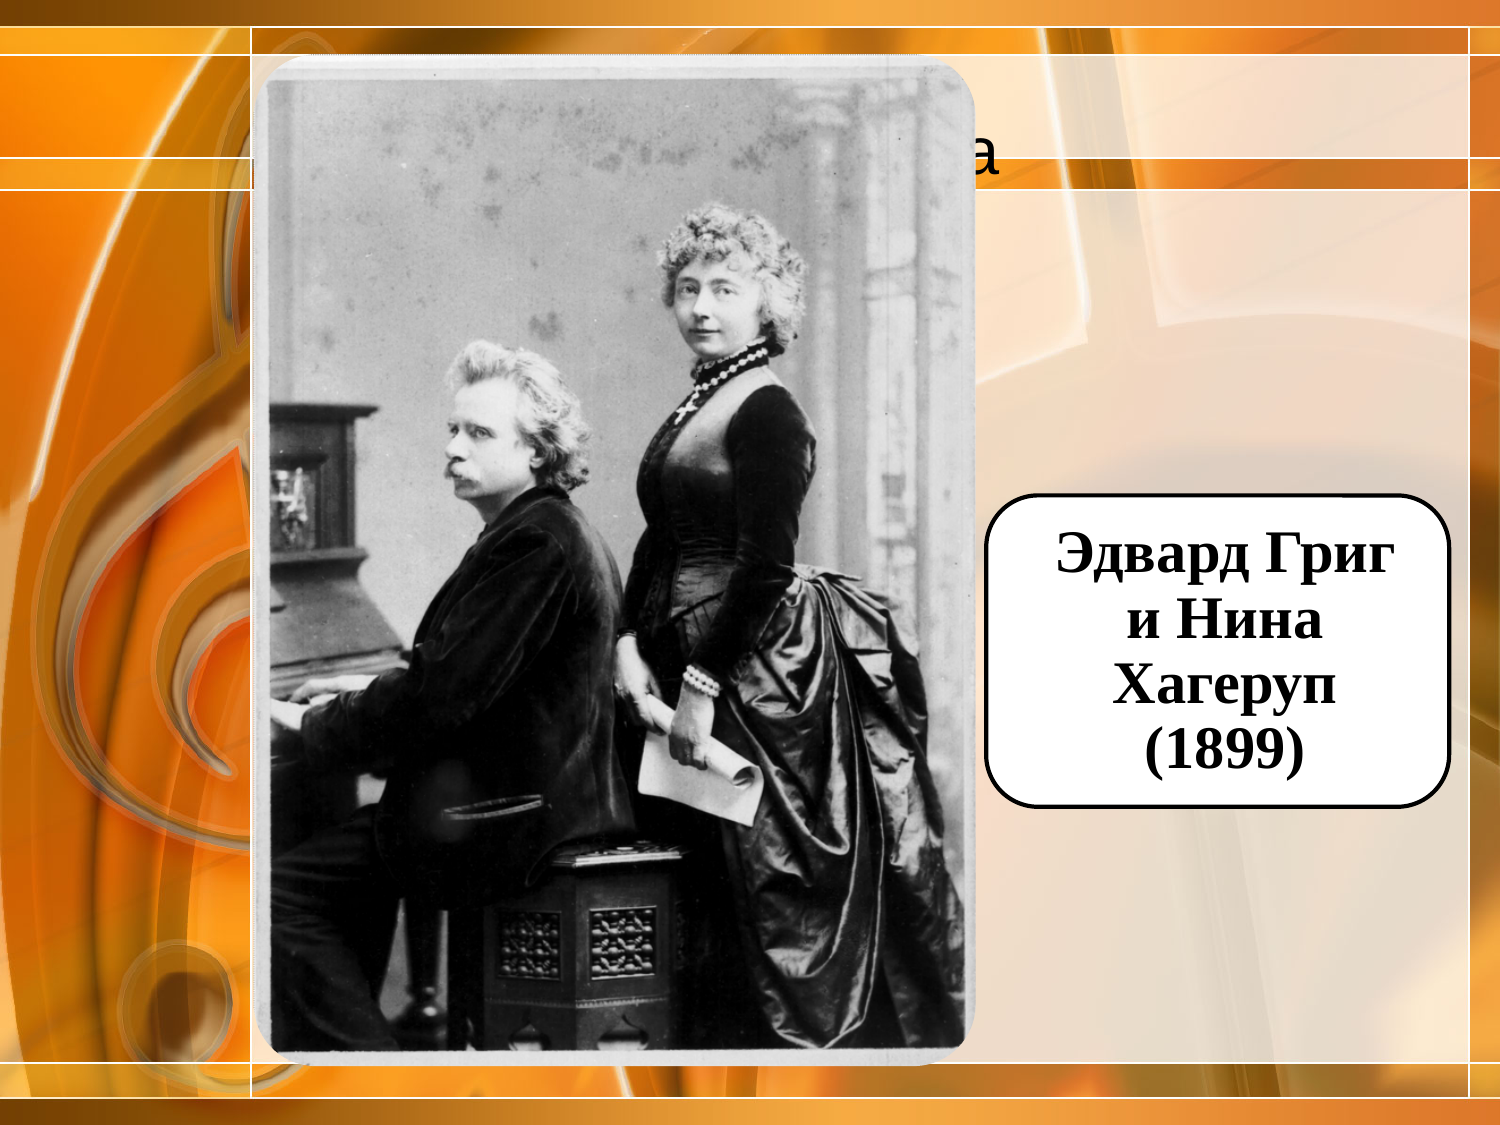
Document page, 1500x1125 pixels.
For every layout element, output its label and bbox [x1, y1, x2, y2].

picture [0, 0, 1500, 1125]
text_box [985, 491, 1450, 811]
